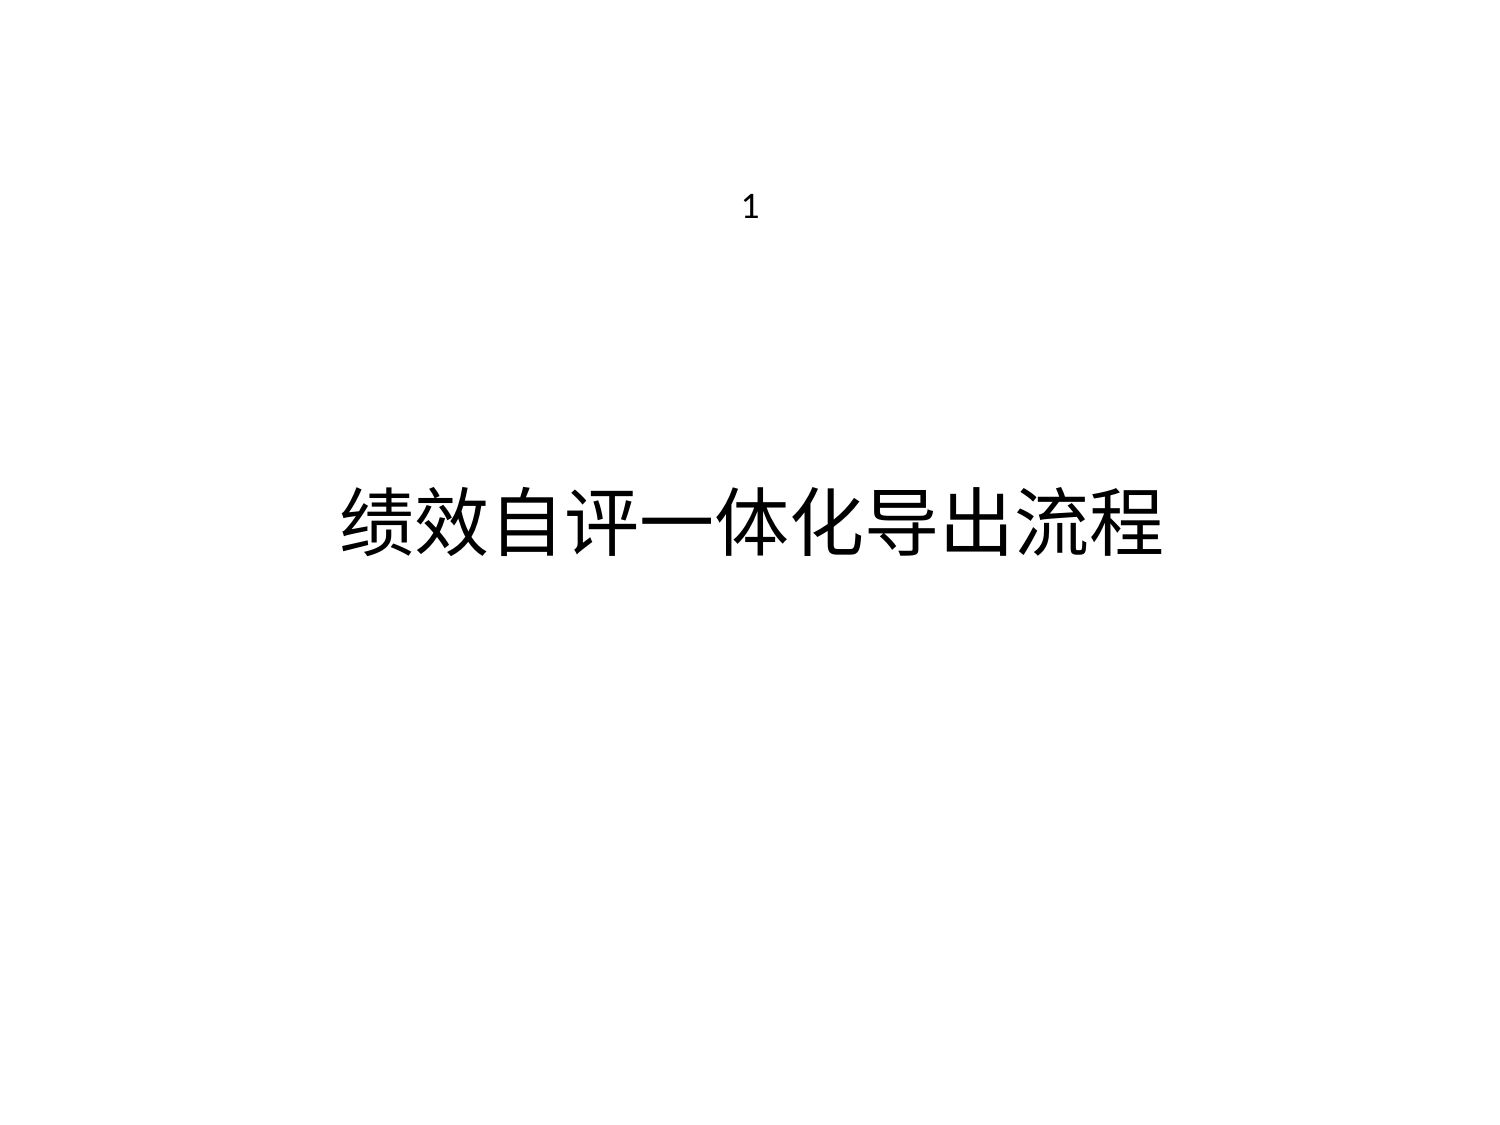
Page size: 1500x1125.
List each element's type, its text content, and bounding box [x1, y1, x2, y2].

text_box 绩效自评一体化导出流程 [324, 468, 1180, 573]
text_box 1 [725, 173, 775, 234]
